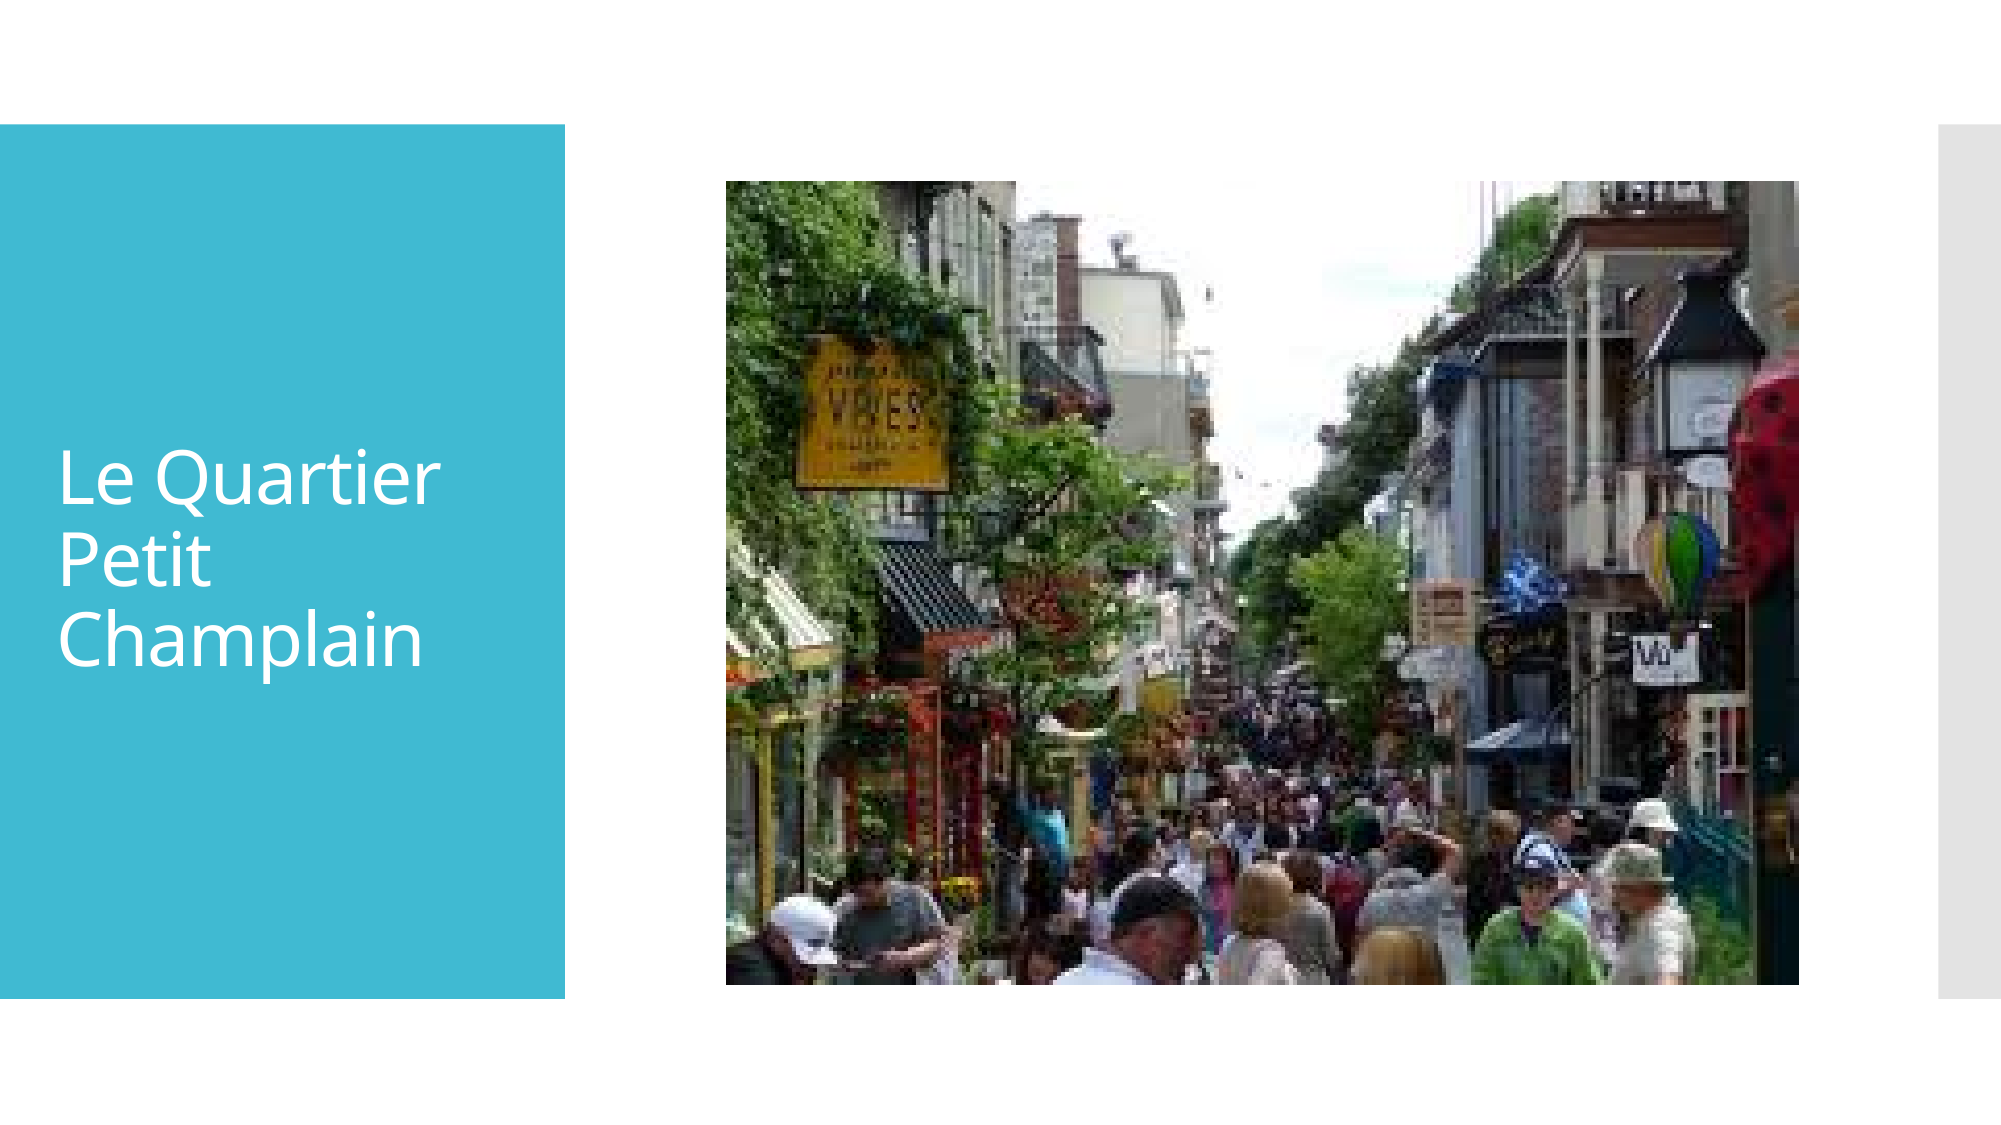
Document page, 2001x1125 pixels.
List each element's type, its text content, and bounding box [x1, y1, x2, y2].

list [726, 180, 1800, 985]
title Le Quartier Petit Champlain [41, 184, 593, 940]
